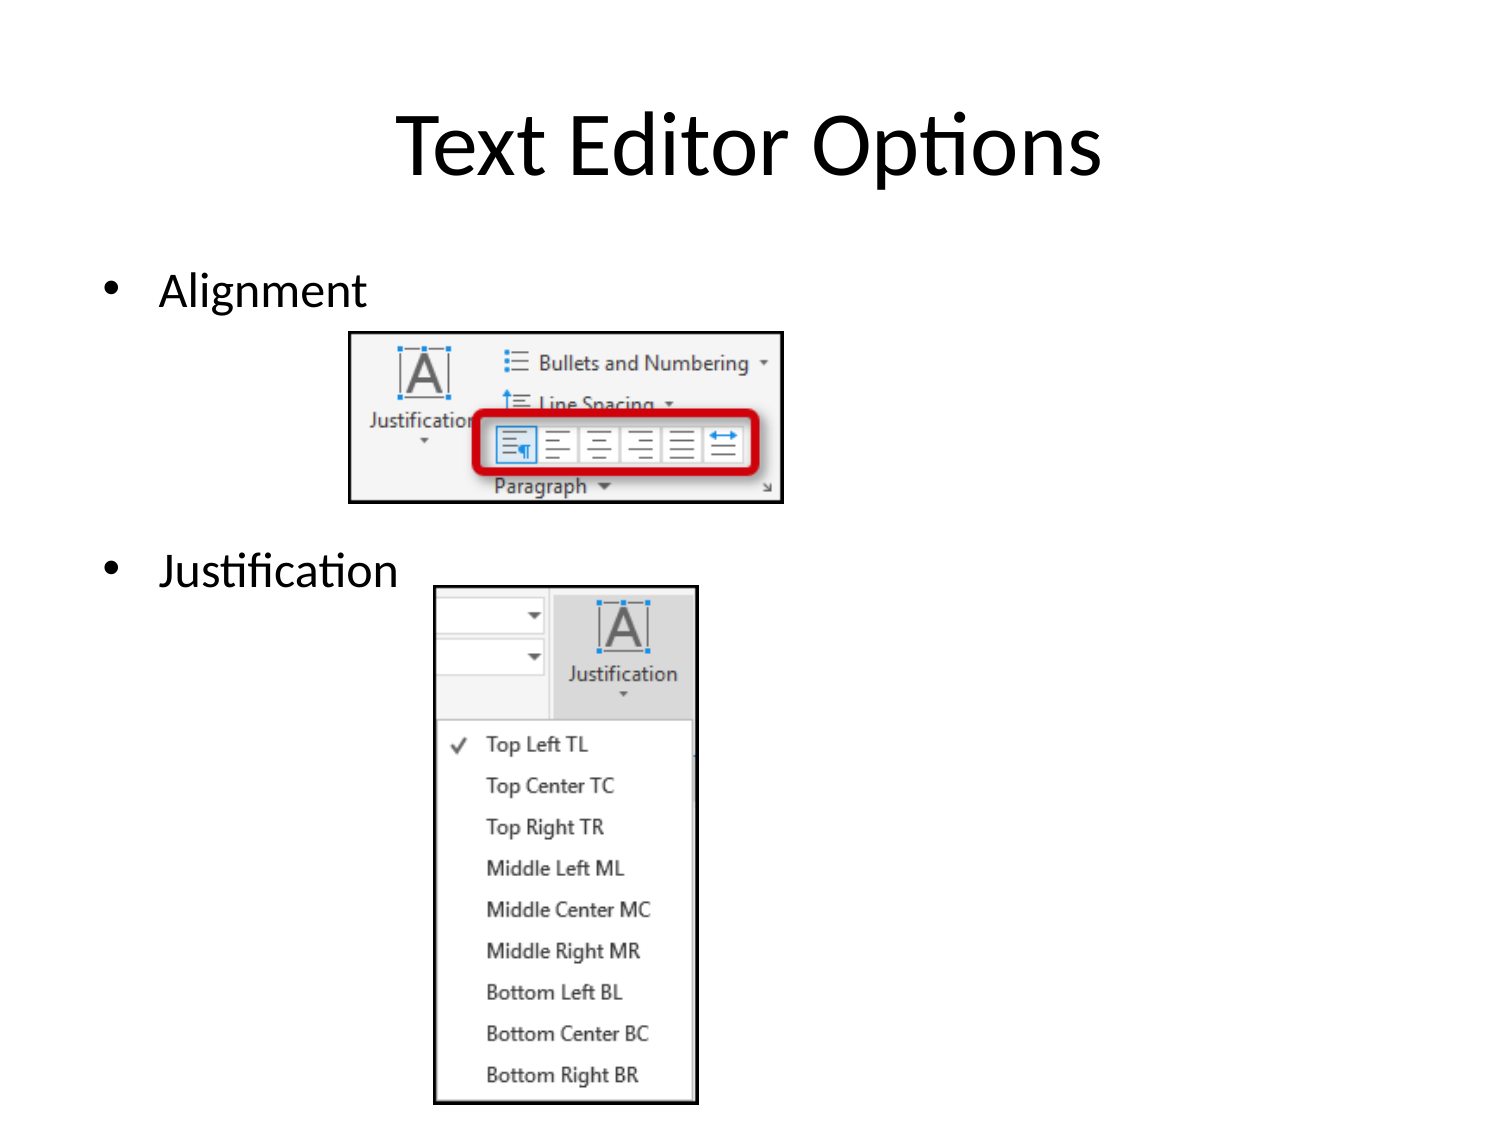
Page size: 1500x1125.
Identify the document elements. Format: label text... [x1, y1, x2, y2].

list Alignment Justification [87, 249, 1313, 1013]
title Text Editor Options [75, 45, 1425, 233]
picture [433, 585, 699, 1105]
picture [348, 331, 784, 504]
